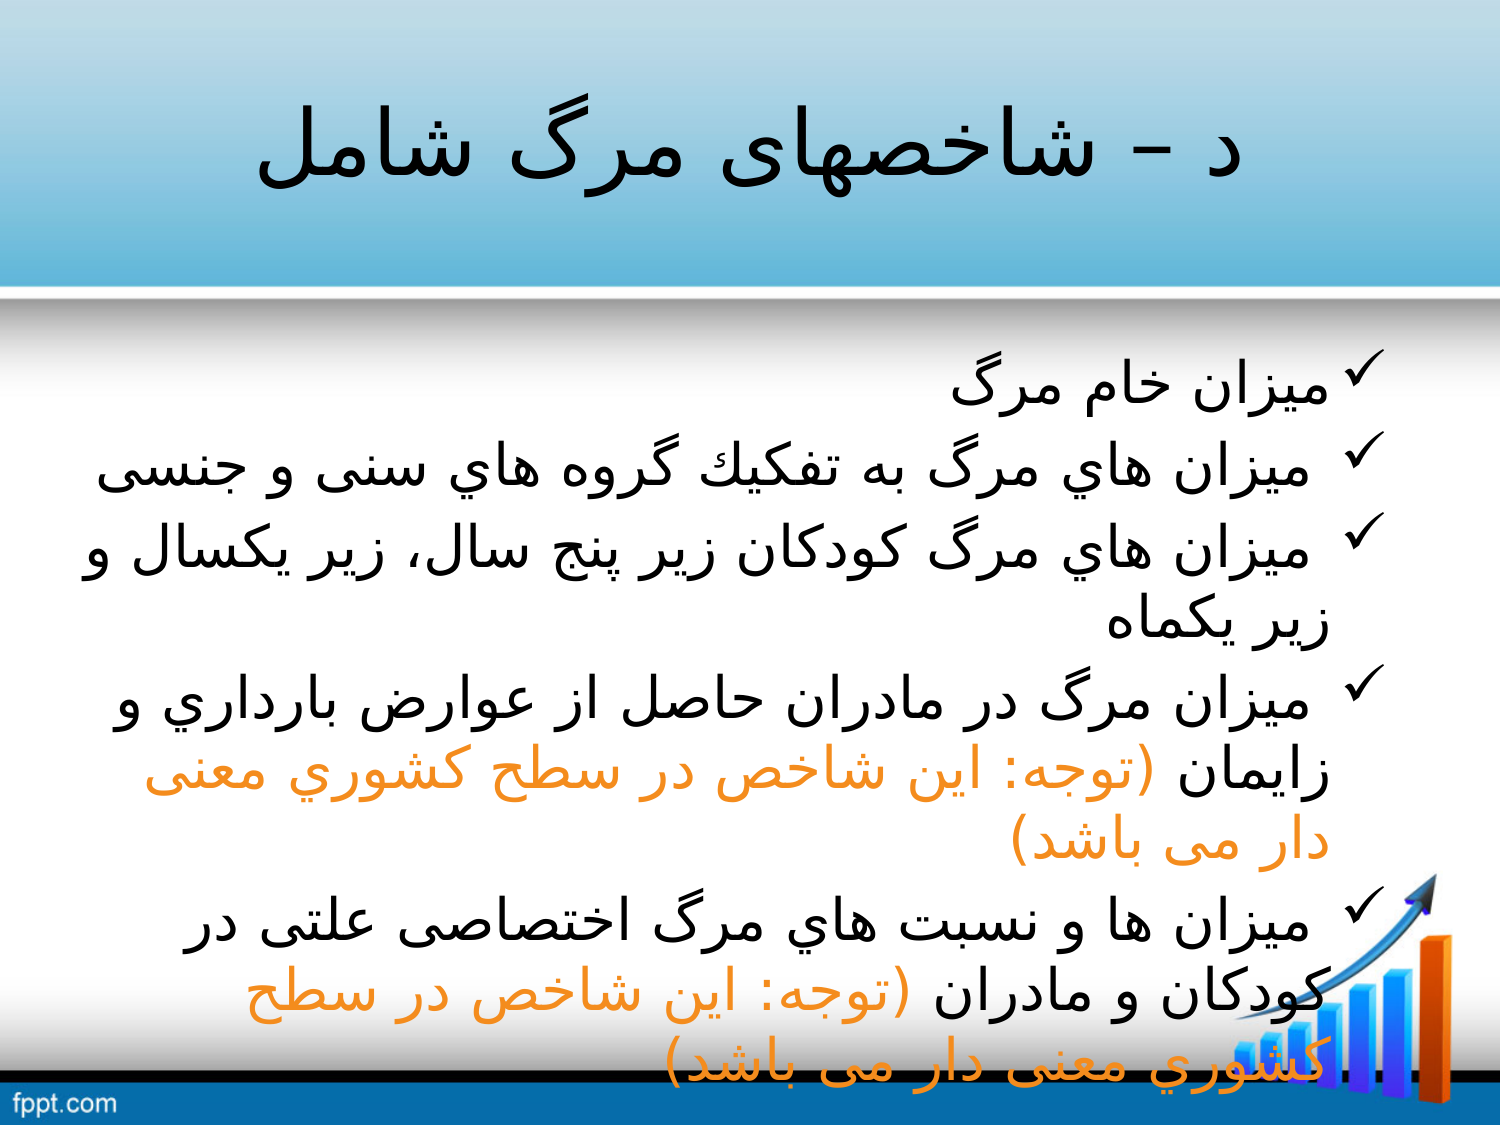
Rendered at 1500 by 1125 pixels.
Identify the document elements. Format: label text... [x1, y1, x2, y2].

title د – شاخصهای مرگ شامل [75, 45, 1425, 233]
picture [0, 0, 1500, 1125]
list ميزان خام مرگ ميزان هاي مرگ به تفکيك گروه هاي سنی و جنسی ميزان هاي مرگ كودكان زیر پنج سال، زیر یکسال و زیر یکماه ميزان مرگ در مادران حاصل از عوارض بارداري و زایمان (توجه: این شاخص در سطح كشوري معنی دار می باشد) ميزان ها و نسبت هاي مرگ اختصاصی علتی در كودكان و مادران (توجه: این شاخص در سطح كشوري معنی دار می باشد) [53, 338, 1404, 1081]
